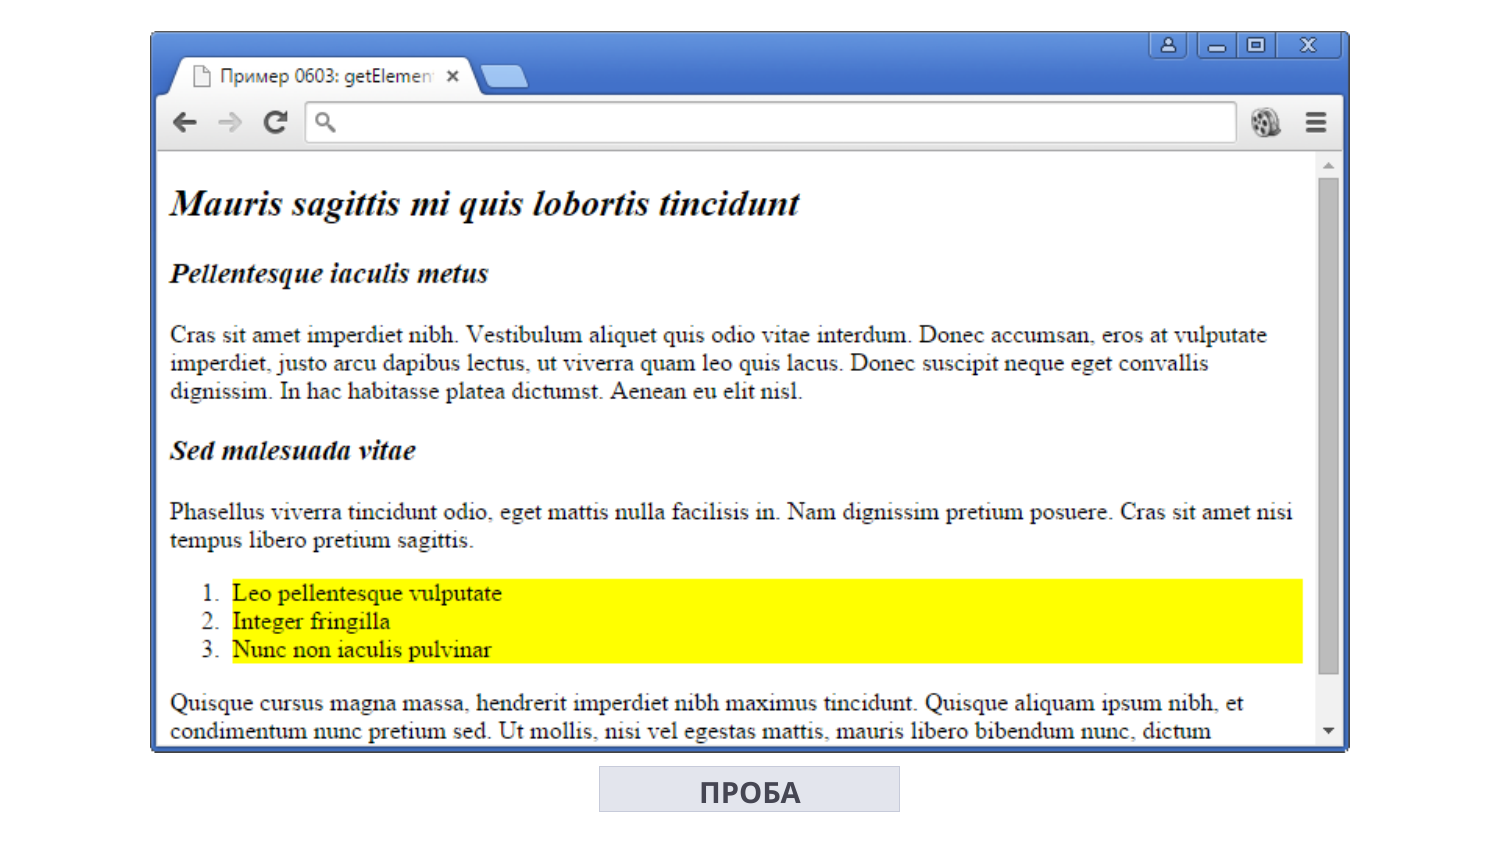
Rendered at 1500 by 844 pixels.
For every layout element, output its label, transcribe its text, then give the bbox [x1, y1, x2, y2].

text_box ПРОБА [599, 766, 900, 812]
picture [149, 31, 1351, 753]
